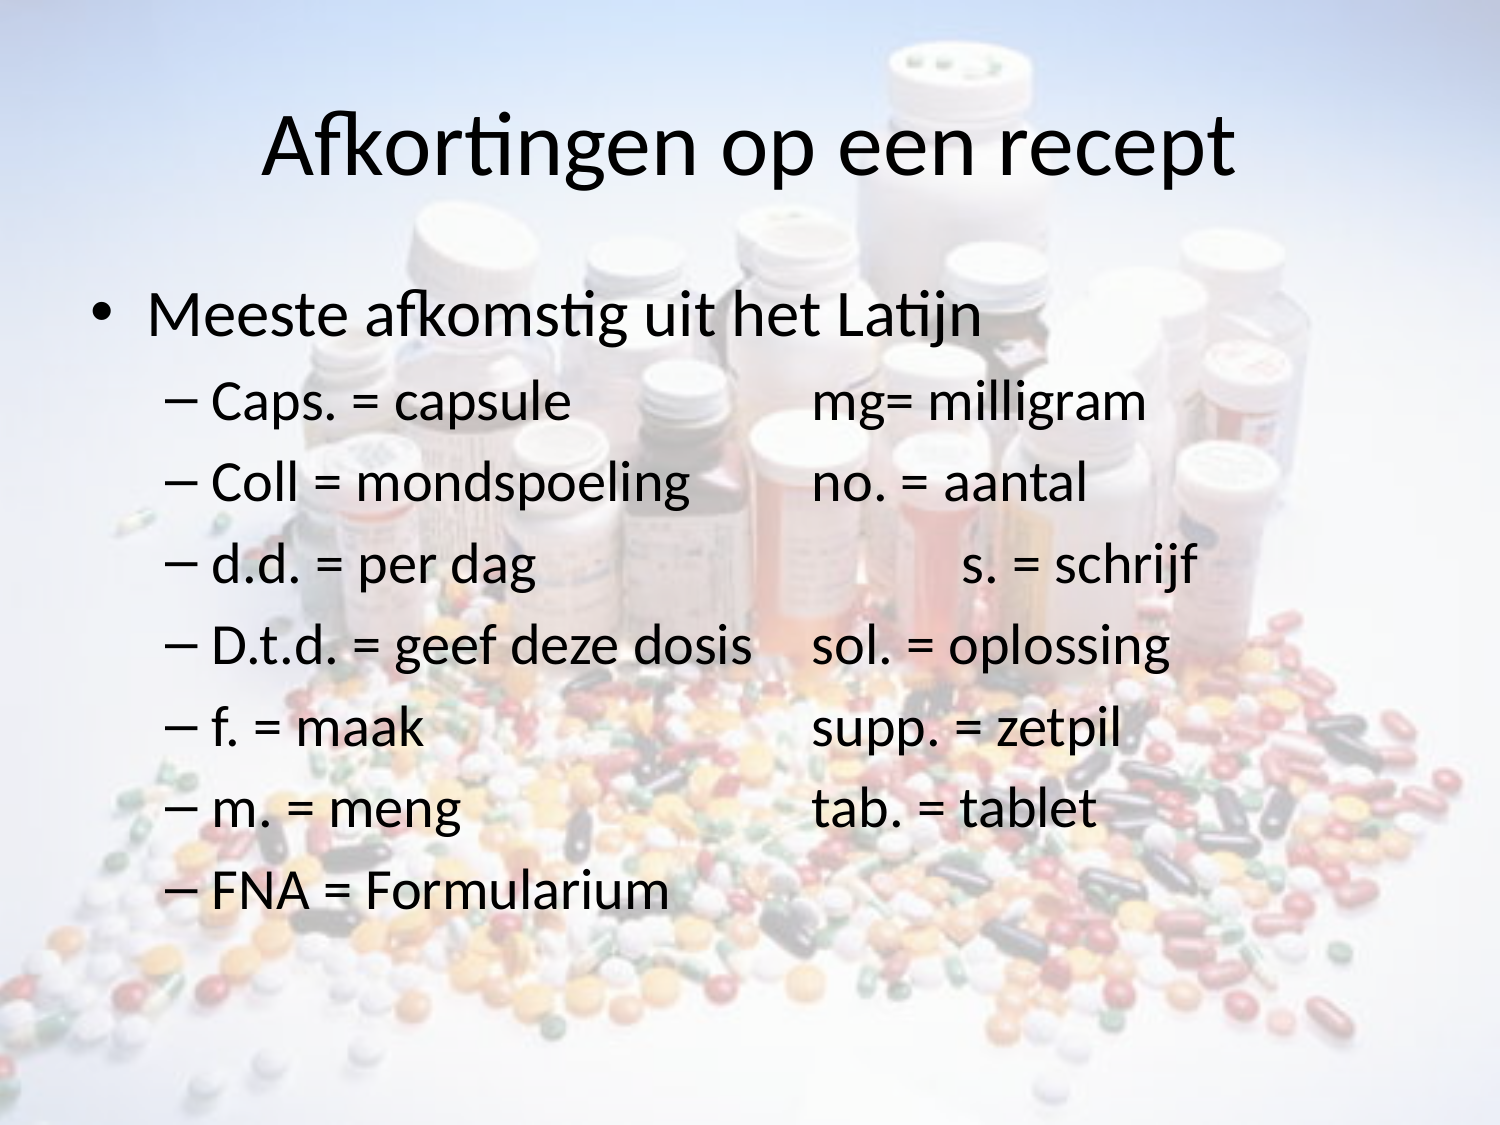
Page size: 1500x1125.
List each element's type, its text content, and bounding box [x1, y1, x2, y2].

title Afkortingen op een recept [75, 45, 1425, 233]
list Meeste afkomstig uit het Latijn Caps. = capsule mg= milligram Coll = mondspoeling no. = aantal d.d. = per dag s. = schrijf D.t.d. = geef deze dosis sol. = oplossing f. = maak supp. = zetpil m. = meng tab. = tablet FNA = Formularium [75, 262, 1425, 1005]
